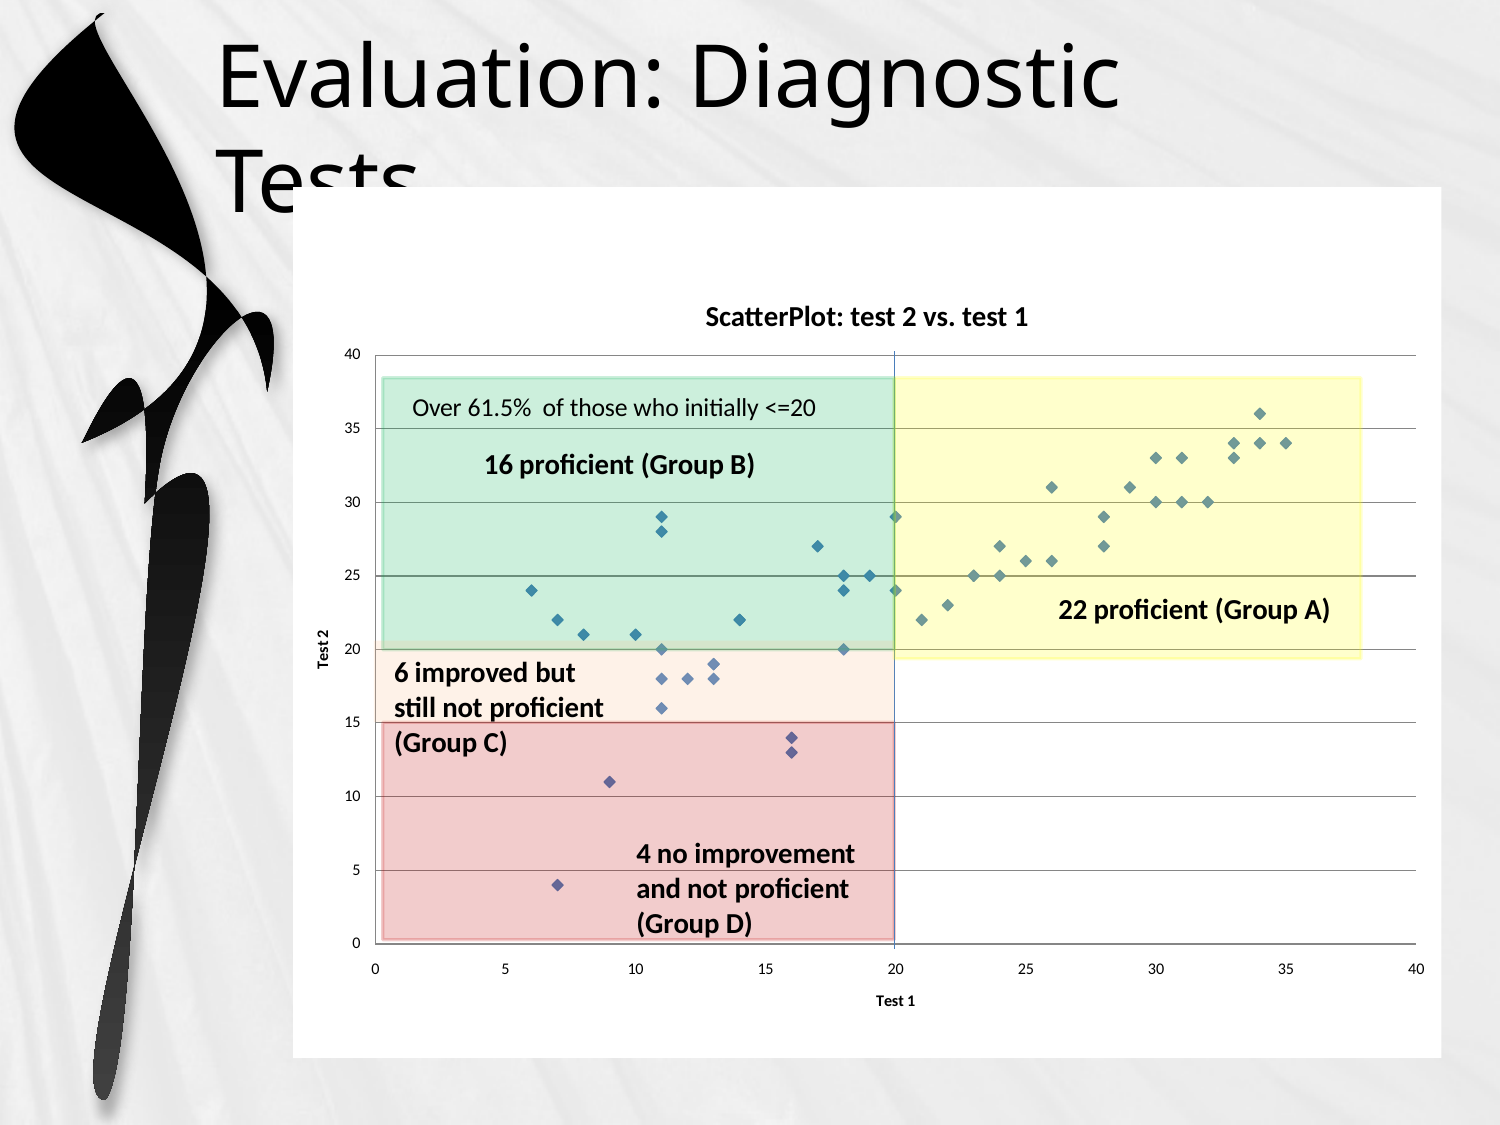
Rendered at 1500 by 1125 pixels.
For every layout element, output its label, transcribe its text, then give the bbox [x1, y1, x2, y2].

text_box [292, 187, 1442, 1058]
title Evaluation: Diagnostic Tests [200, 12, 1317, 238]
